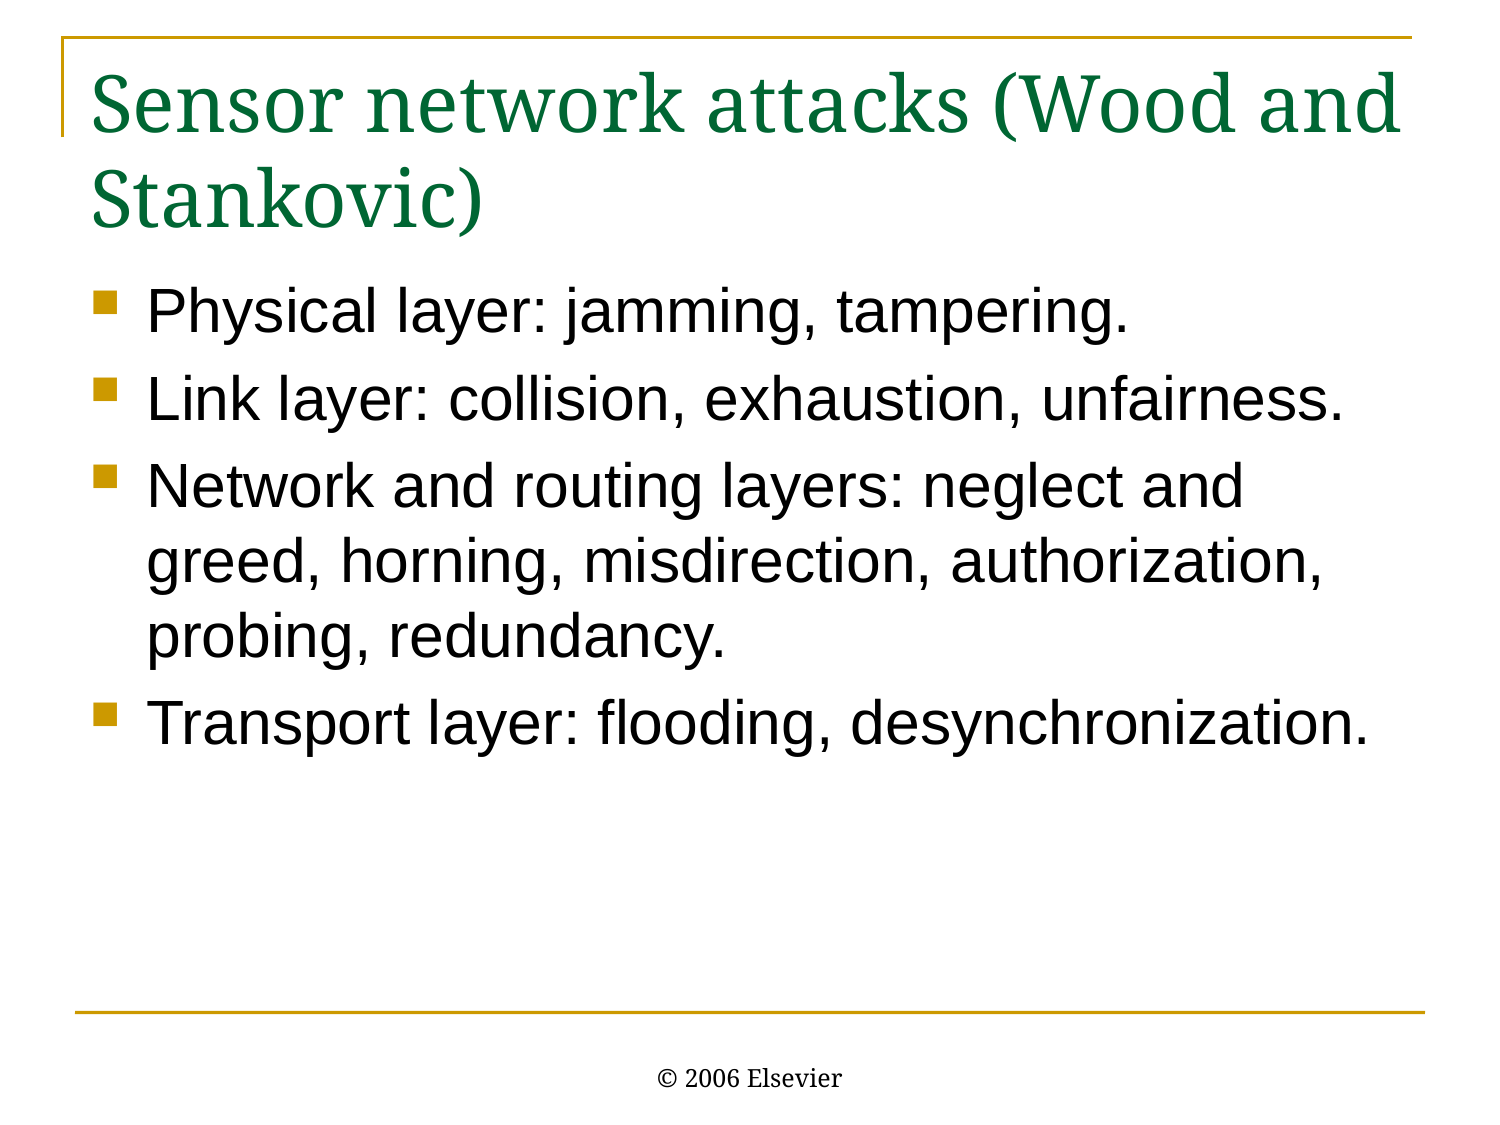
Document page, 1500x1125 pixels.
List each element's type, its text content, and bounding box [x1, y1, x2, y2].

footer © 2006 Elsevier [512, 1025, 988, 1100]
title Sensor network attacks (Wood and Stankovic) [75, 45, 1425, 233]
list Physical layer: jamming, tampering. Link layer: collision, exhaustion, unfairness. Network and routing layers: neglect and greed, horning, misdirection, authorization, probing, redundancy. Transport layer: flooding, desynchronization. [75, 262, 1425, 1006]
